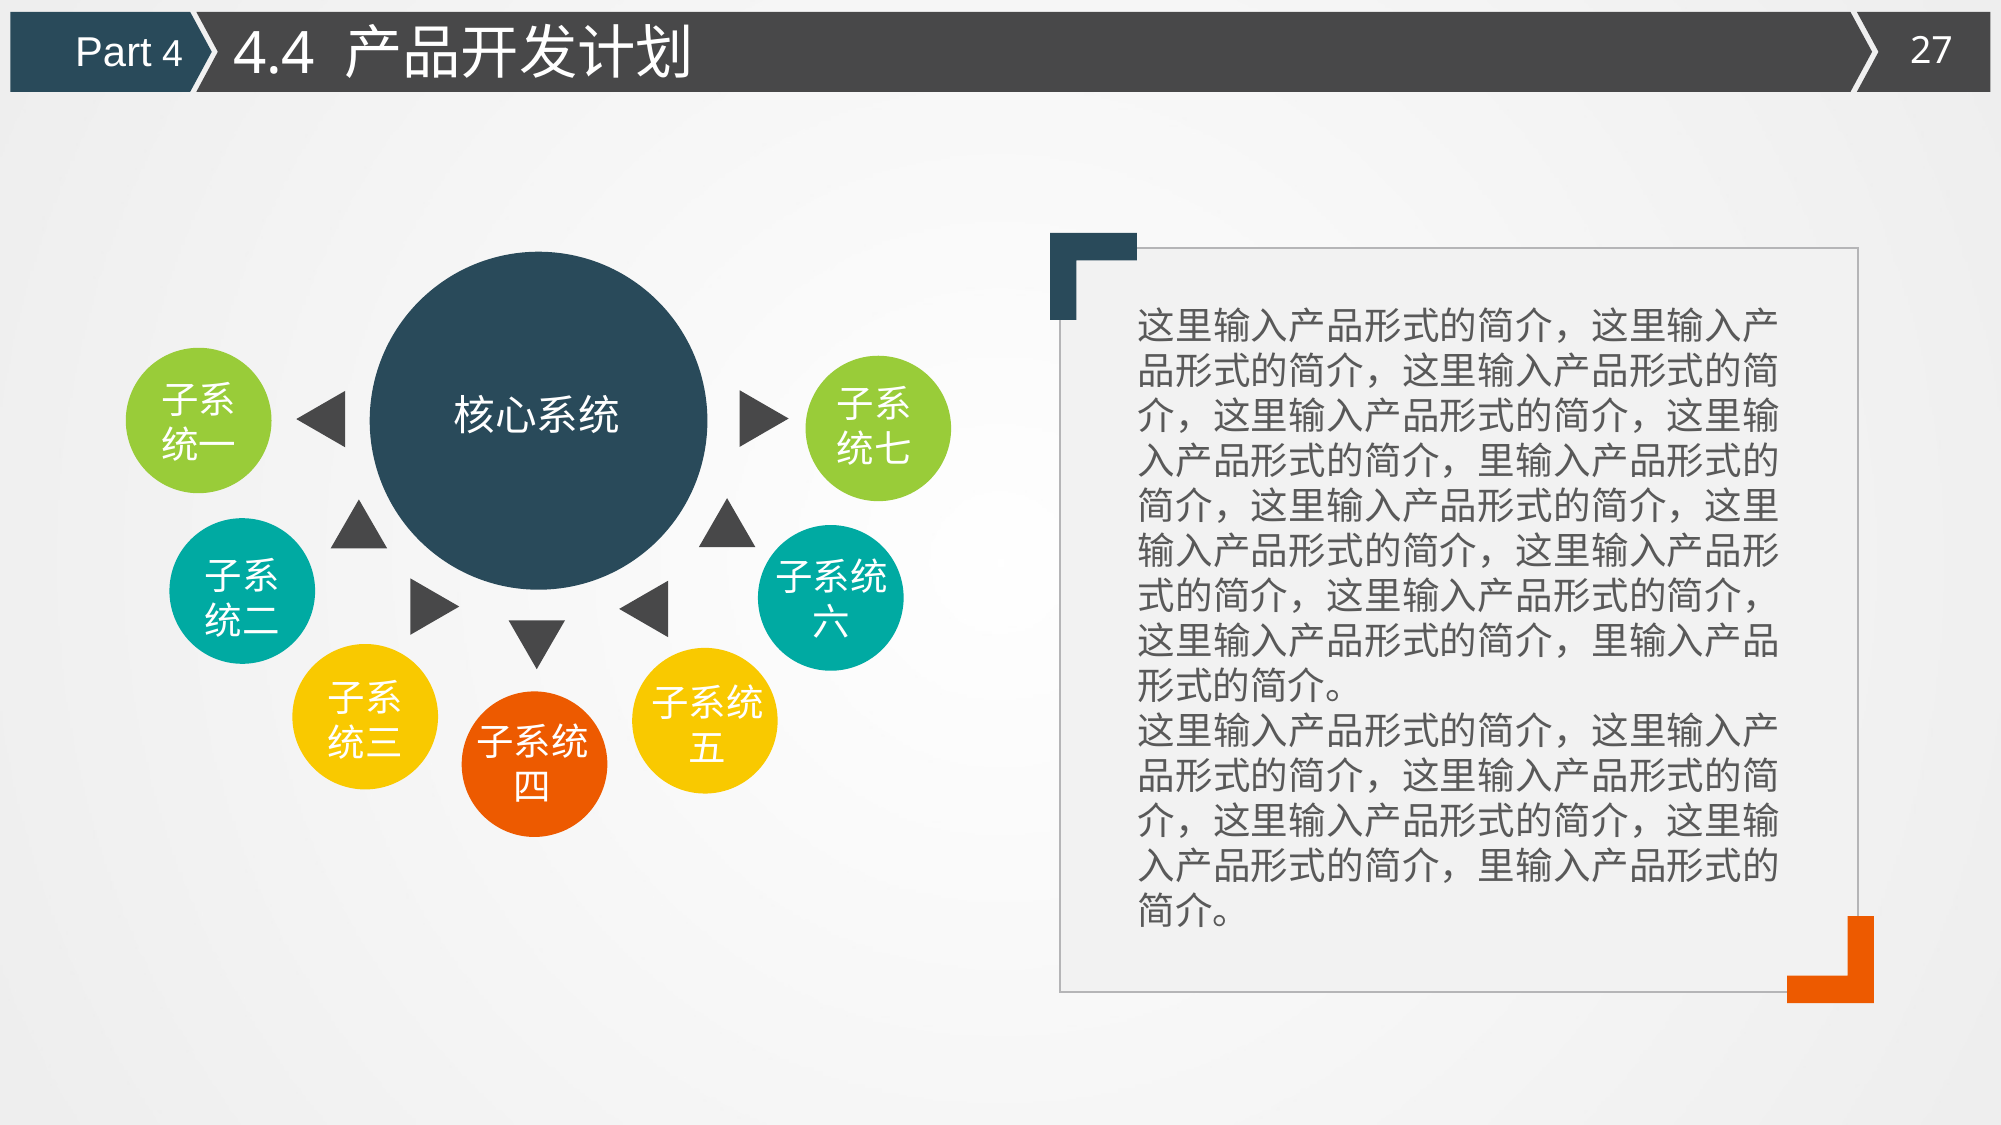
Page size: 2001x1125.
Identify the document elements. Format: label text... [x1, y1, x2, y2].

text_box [749, 516, 913, 680]
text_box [624, 640, 786, 802]
text_box [1050, 232, 1137, 320]
text_box Part 4 [22, 17, 198, 83]
text_box [410, 599, 460, 634]
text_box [161, 510, 323, 672]
text_box 这里输入产品形式的简介，这里输入产品形式的简介，这里输入产品形式的简介，这里输入产品形式的简介，这里输入产品形式的简介，里输入产品形式的简介，这里输入产品形式的简介，这里输入产品形式的简介，这里输入产品形式的简介，这里输入产品形式的简介，这里输入产品形式的简介，里输入产品形式的简介。 这里输入产品形式的简介，这里输入产品形式的简介，这里输入产品形式的简介，这里输入产品形式的简介，这里输入产品形式的简介，里输入产品形式的简介。 [1122, 294, 1796, 940]
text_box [284, 635, 447, 798]
text_box [296, 390, 346, 448]
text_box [117, 339, 280, 502]
picture [0, 0, 2001, 1125]
text_box [330, 499, 364, 549]
text_box [619, 599, 669, 638]
text_box [1060, 247, 1858, 992]
text_box [713, 498, 744, 548]
text_box [1787, 916, 1874, 1004]
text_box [797, 347, 959, 510]
text_box 4.4 产品开发计划 [218, 7, 1046, 93]
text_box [369, 251, 708, 590]
text_box [508, 620, 566, 670]
text_box [739, 390, 789, 447]
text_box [453, 683, 616, 845]
